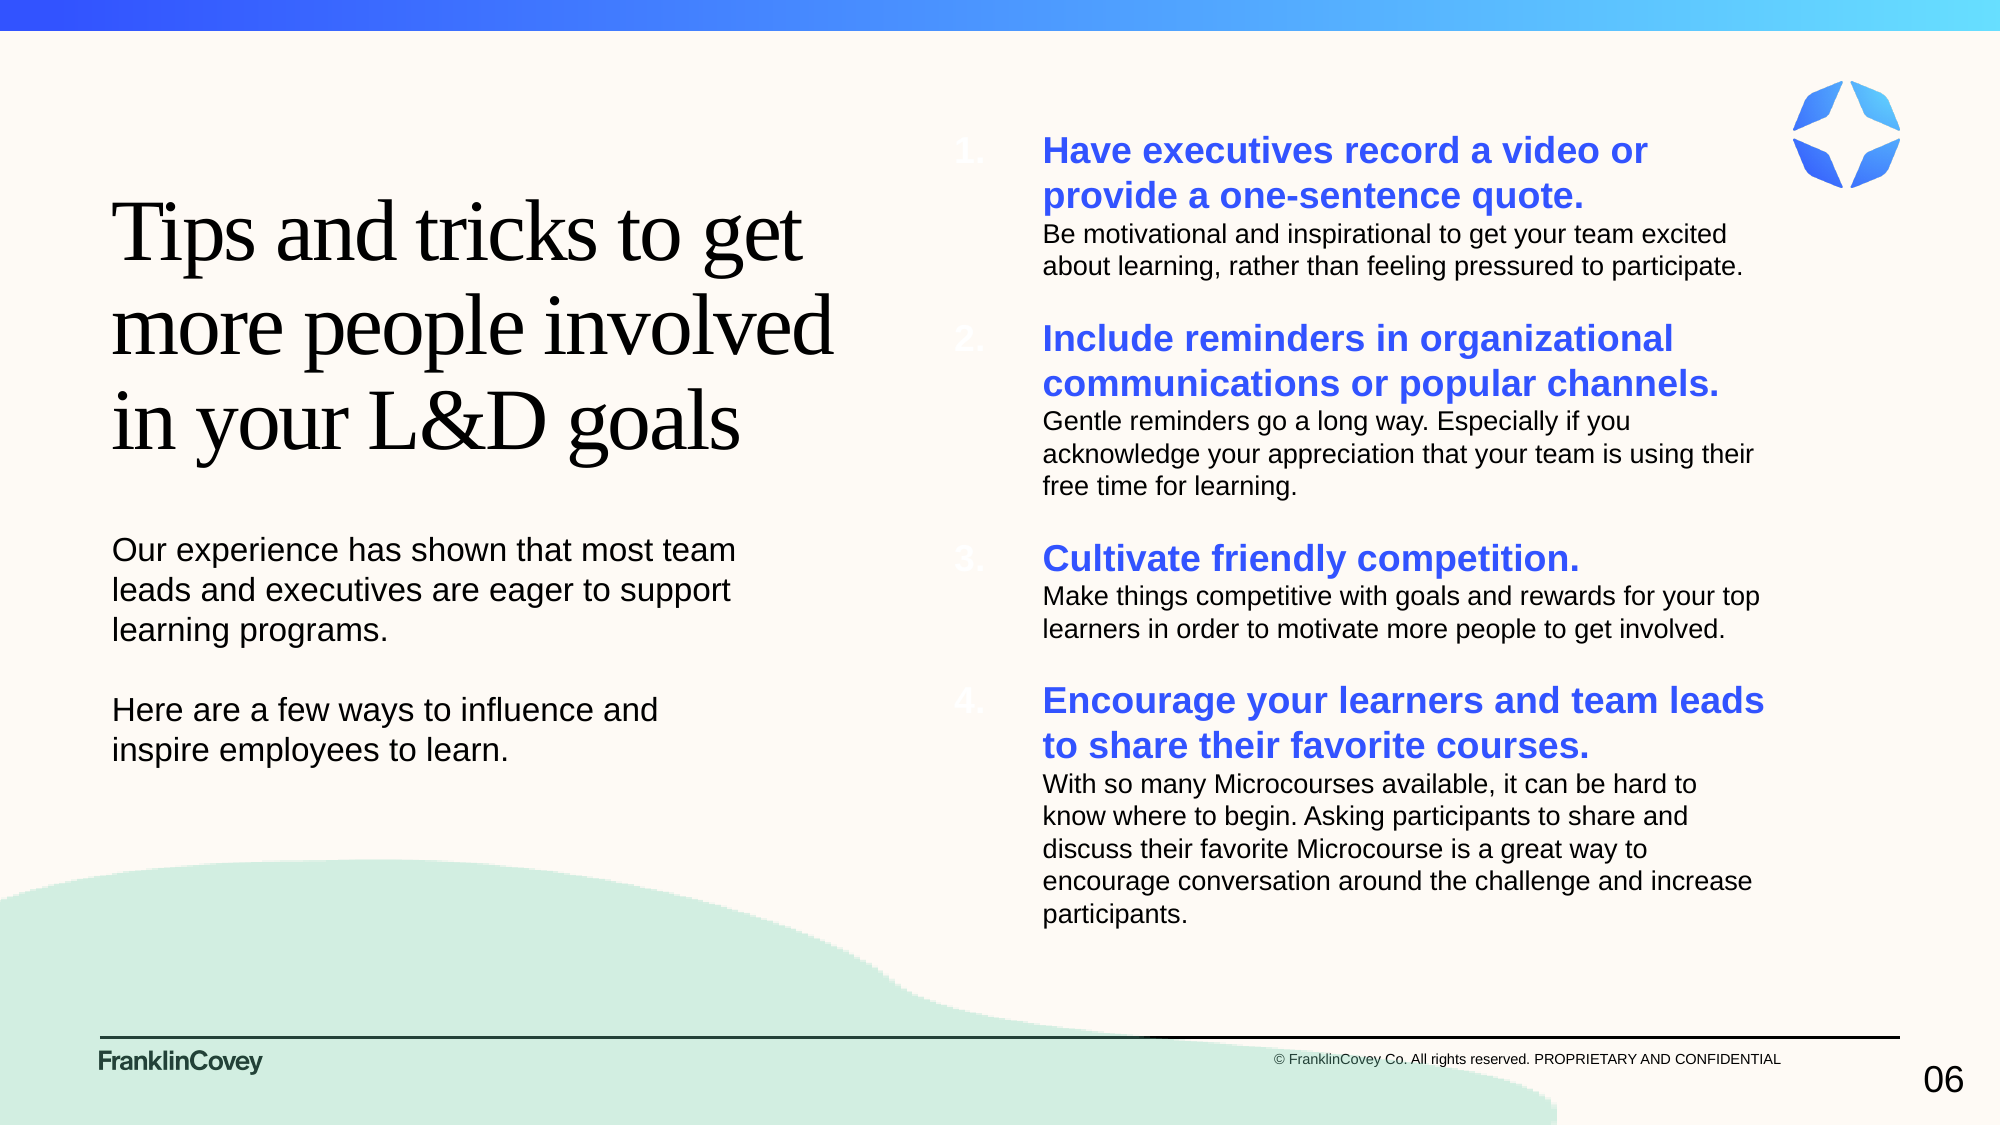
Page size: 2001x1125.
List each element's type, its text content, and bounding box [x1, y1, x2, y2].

picture [1793, 81, 1900, 188]
text_box 06 [1923, 1054, 2000, 1125]
text_box Have executives record a video or provide a one-sentence quote. Be motivational and inspirational to get your team excited about learning, rather than feeling pressured to participate. Include reminders in organizational communications or popular channels. Gentle reminders go a long way. Especially if you acknowledge your appreciation that your team is using their free time for learning. Cultivate friendly competition. Make things competitive with goals and rewards for your top learners in order to motivate more people to get involved. Encourage your learners and team leads to share their favorite courses. With so many Microcourses available, it can be hard to know where to begin. Asking participants to share and discuss their favorite Microcourse is a great way to encourage conversation around the challenge and increase participants. [939, 118, 1781, 959]
text_box Tips and tricks to get more people involved in your L&D goals [111, 184, 910, 474]
picture [0, 859, 1557, 1125]
text_box Our experience has shown that most team leads and executives are eager to support learning programs. Here are a few ways to influence and inspire employees to learn. [111, 528, 753, 859]
